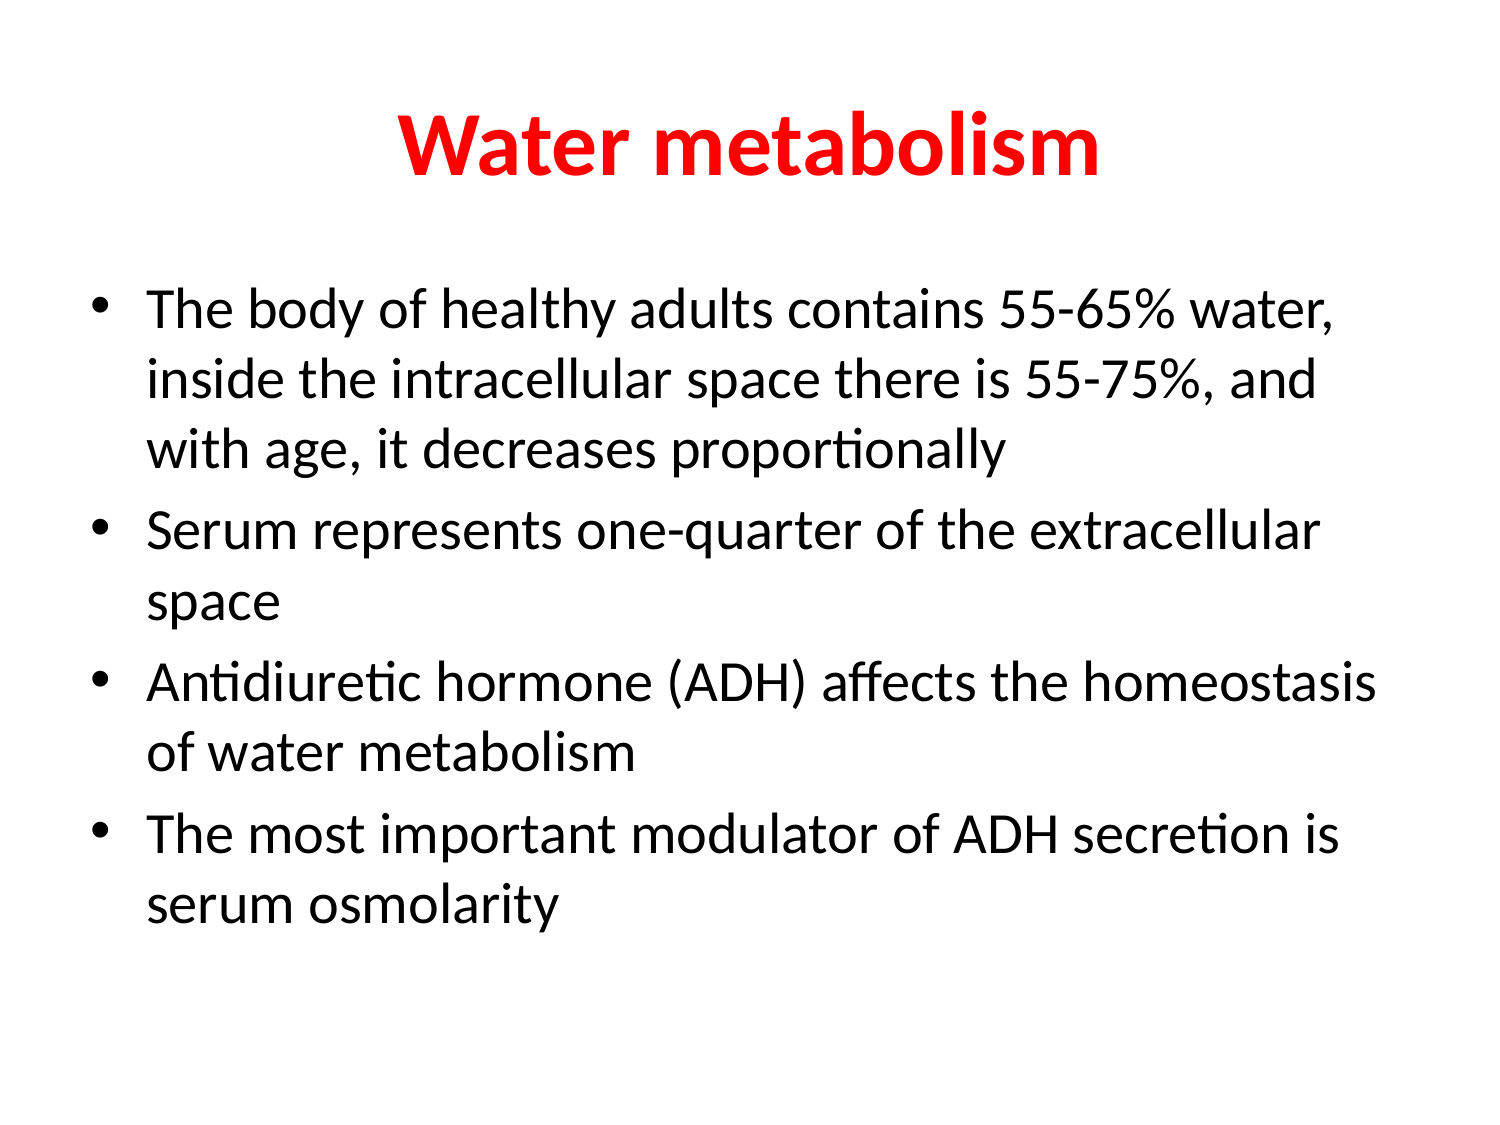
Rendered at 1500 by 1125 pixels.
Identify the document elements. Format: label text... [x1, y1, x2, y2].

title Water metabolism [75, 45, 1425, 233]
list The body of healthy adults contains 55-65% water, inside the intracellular space there is 55-75%, and with age, it decreases proportionally Serum represents one-quarter of the extracellular space Antidiuretic hormone (ADH) affects the homeostasis of water metabolism The most important modulator of ADH secretion is serum osmolarity [75, 262, 1425, 1005]
